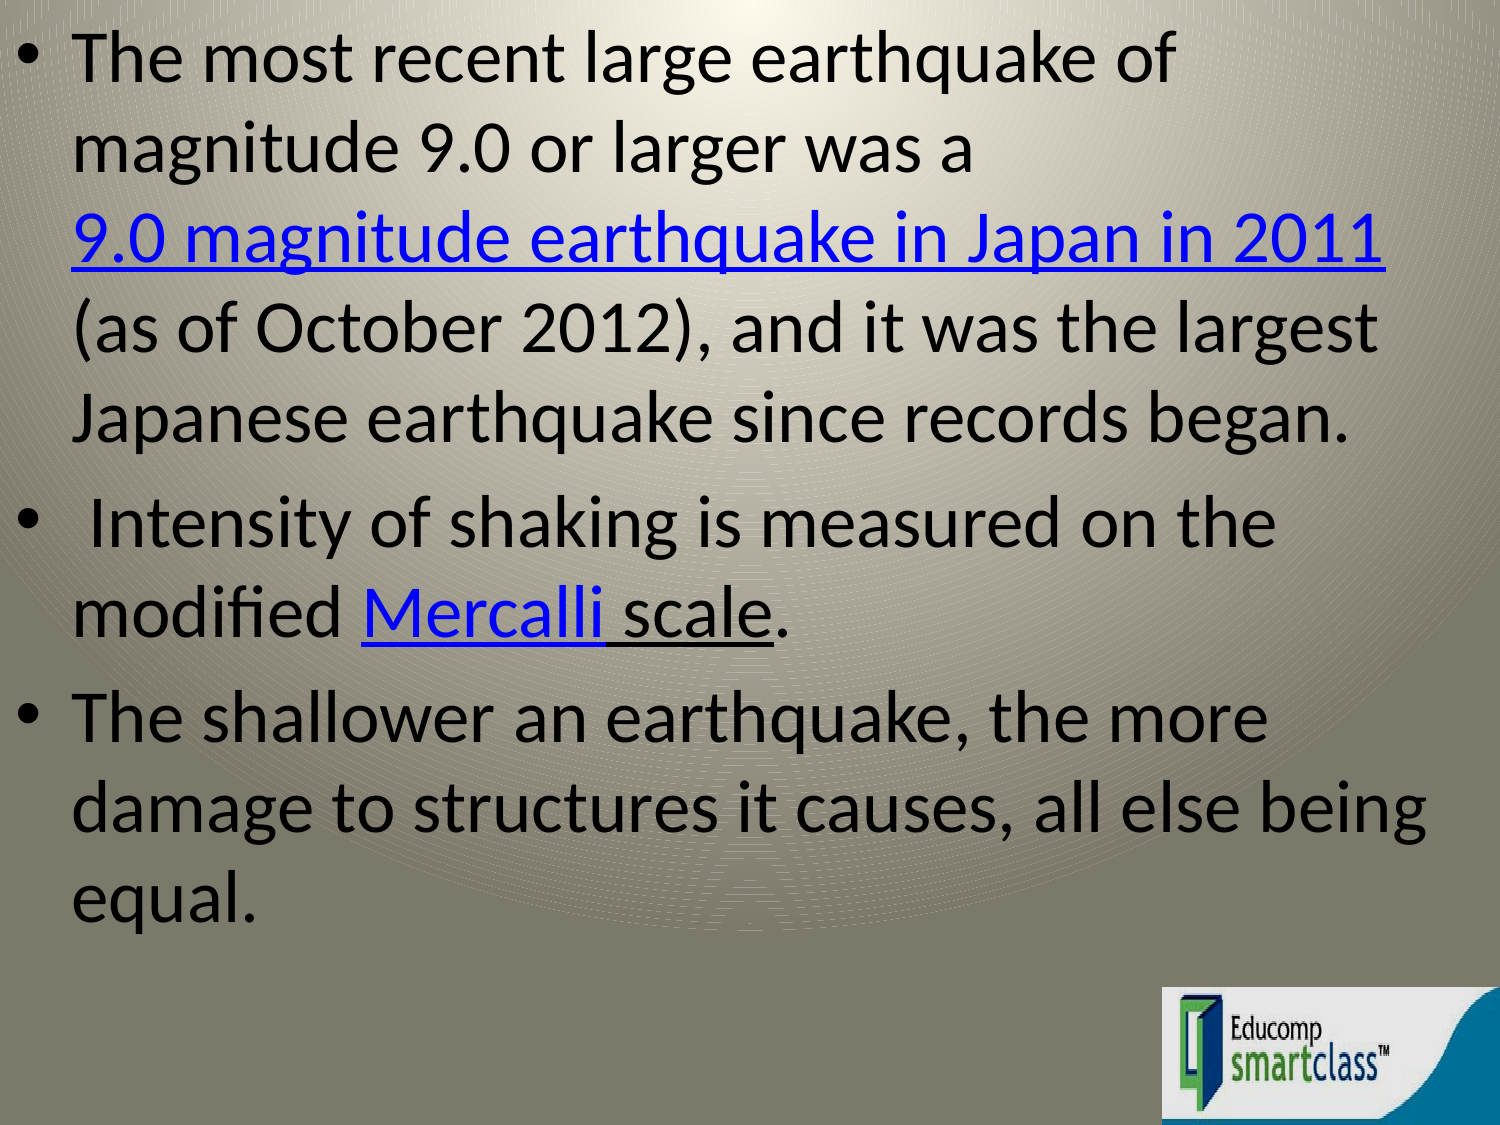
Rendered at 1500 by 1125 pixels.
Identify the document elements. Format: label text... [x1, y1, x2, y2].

picture [1162, 987, 1497, 1122]
list The most recent large earthquake of magnitude 9.0 or larger was a 9.0 magnitude earthquake in Japan in 2011 (as of October 2012), and it was the largest Japanese earthquake since records began. Intensity of shaking is measured on the modified Mercalli scale. The shallower an earthquake, the more damage to structures it causes, all else being equal. [0, 0, 1500, 1125]
